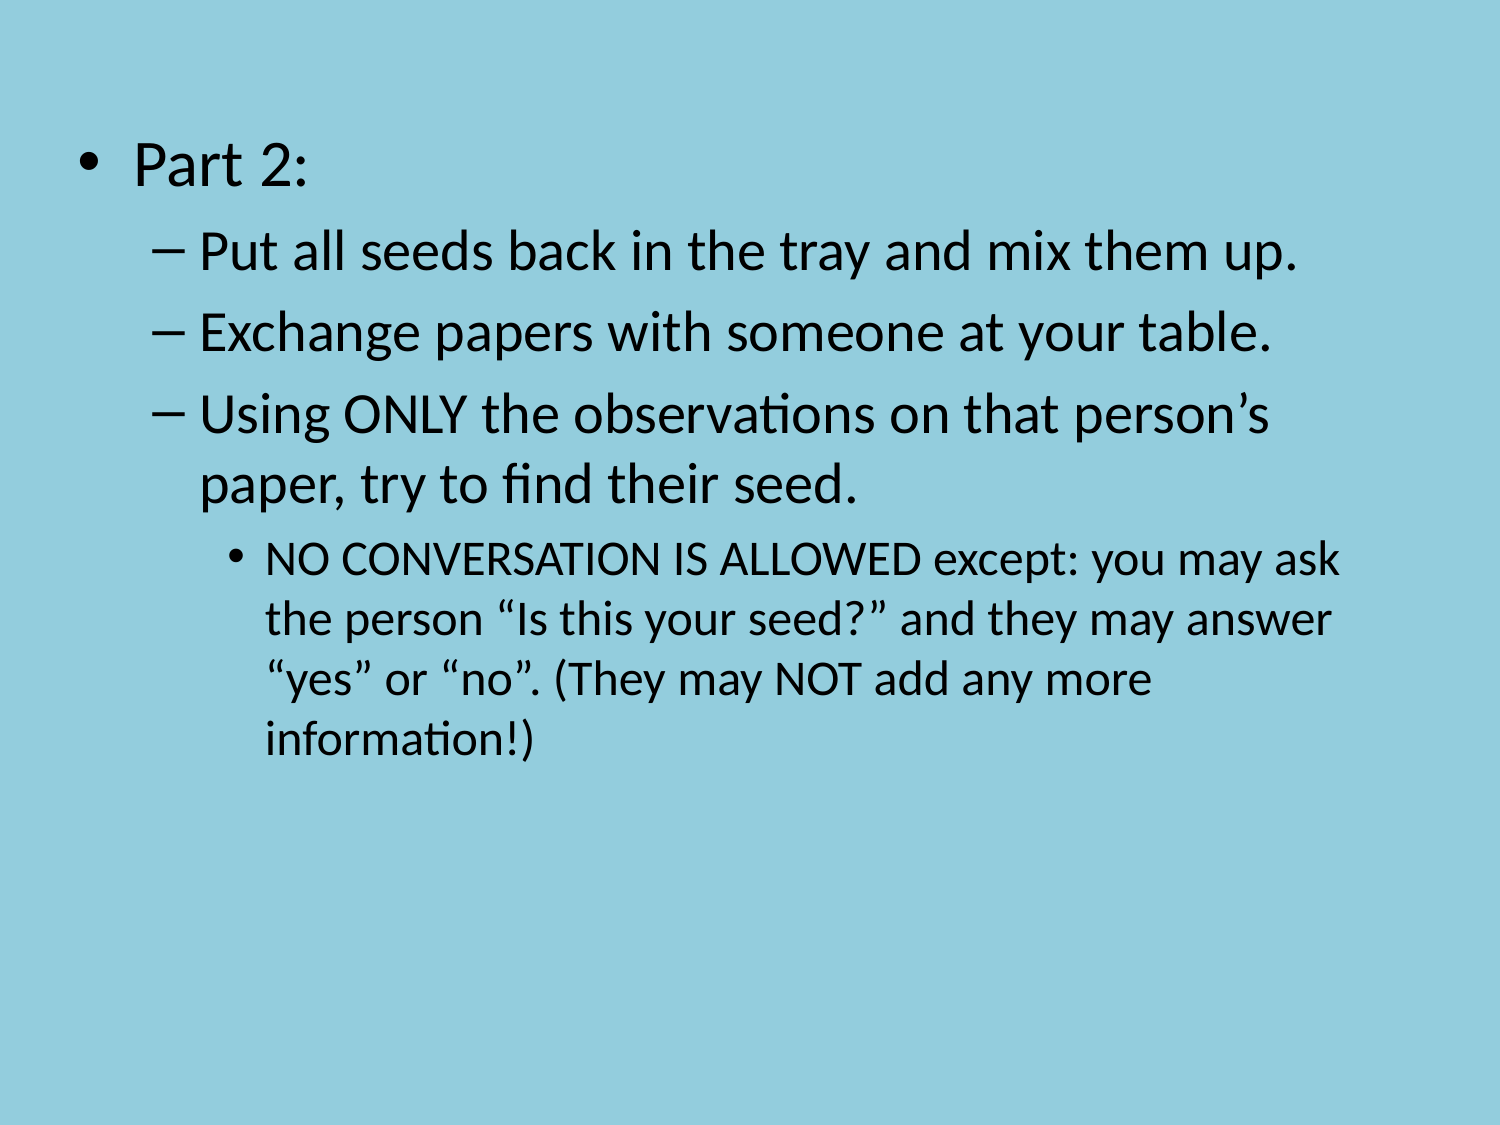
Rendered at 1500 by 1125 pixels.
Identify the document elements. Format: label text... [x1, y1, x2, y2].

list Part 2: Put all seeds back in the tray and mix them up. Exchange papers with someone at your table. Using ONLY the observations on that person’s paper, try to find their seed. NO CONVERSATION IS ALLOWED except: you may ask the person “Is this your seed?” and they may answer “yes” or “no”. (They may NOT add any more information!) [62, 112, 1413, 855]
